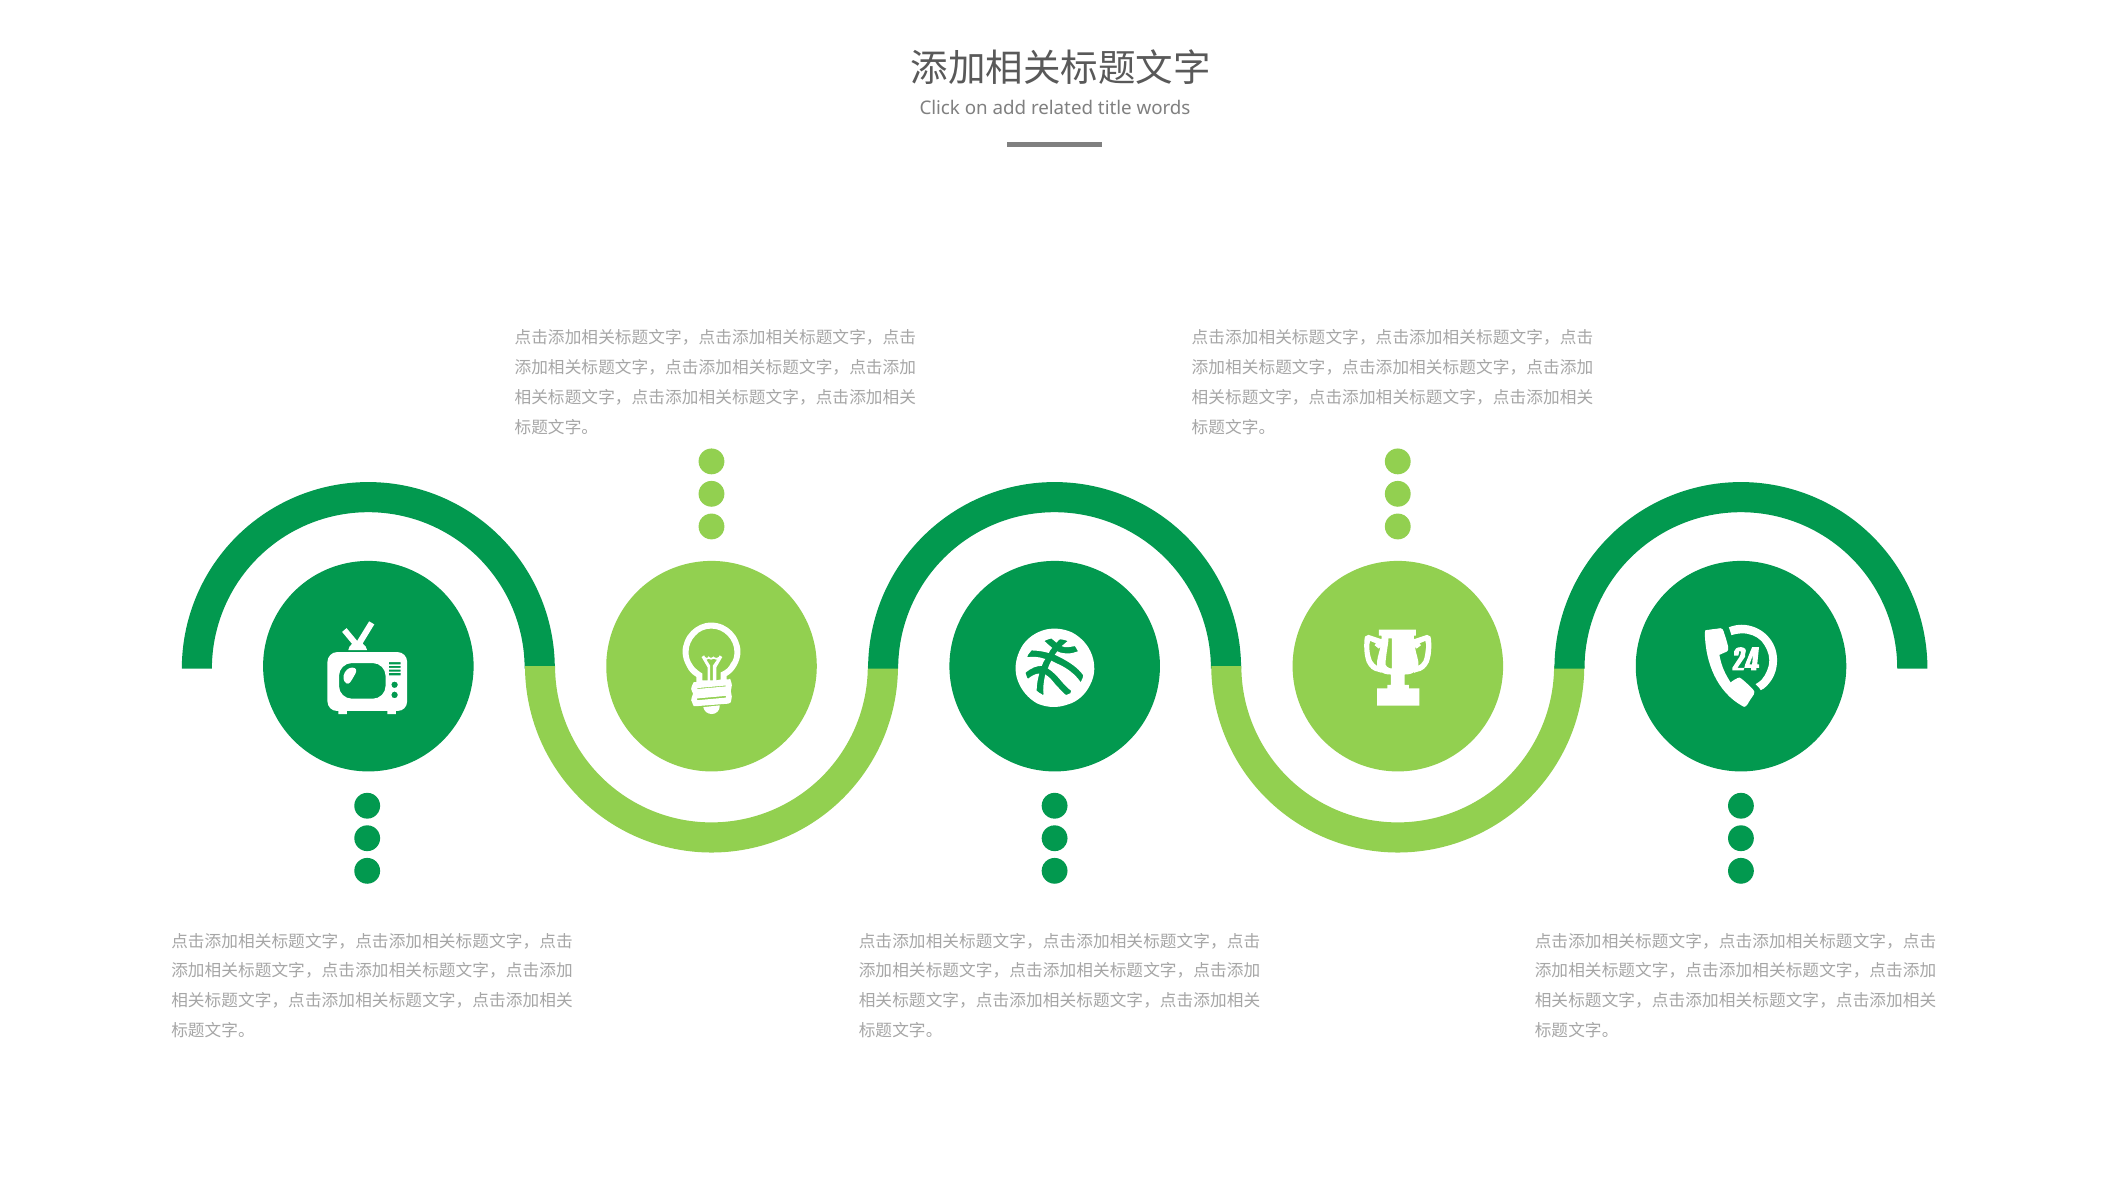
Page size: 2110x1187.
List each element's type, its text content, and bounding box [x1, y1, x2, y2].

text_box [1041, 792, 1068, 884]
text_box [606, 560, 817, 772]
text_box 点击添加相关标题文字，点击添加相关标题文字，点击添加相关标题文字，点击添加相关标题文字，点击添加相关标题文字，点击添加相关标题文字，点击添加相关标题文字。 [156, 912, 599, 1048]
text_box 点击添加相关标题文字，点击添加相关标题文字，点击添加相关标题文字，点击添加相关标题文字，点击添加相关标题文字，点击添加相关标题文字，点击添加相关标题文字。 [499, 309, 942, 445]
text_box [354, 792, 381, 884]
text_box 添加相关标题文字 [877, 37, 1245, 95]
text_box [698, 448, 725, 540]
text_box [949, 560, 1160, 772]
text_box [1727, 792, 1754, 884]
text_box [1292, 560, 1504, 772]
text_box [1384, 448, 1411, 540]
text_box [181, 479, 1928, 856]
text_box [263, 560, 474, 772]
text_box 点击添加相关标题文字，点击添加相关标题文字，点击添加相关标题文字，点击添加相关标题文字，点击添加相关标题文字，点击添加相关标题文字，点击添加相关标题文字。 [1520, 912, 1962, 1048]
text_box 点击添加相关标题文字，点击添加相关标题文字，点击添加相关标题文字，点击添加相关标题文字，点击添加相关标题文字，点击添加相关标题文字，点击添加相关标题文字。 [1176, 309, 1619, 445]
text_box Click on add related title words [877, 89, 1232, 124]
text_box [1635, 560, 1847, 772]
text_box 点击添加相关标题文字，点击添加相关标题文字，点击添加相关标题文字，点击添加相关标题文字，点击添加相关标题文字，点击添加相关标题文字，点击添加相关标题文字。 [844, 912, 1286, 1048]
